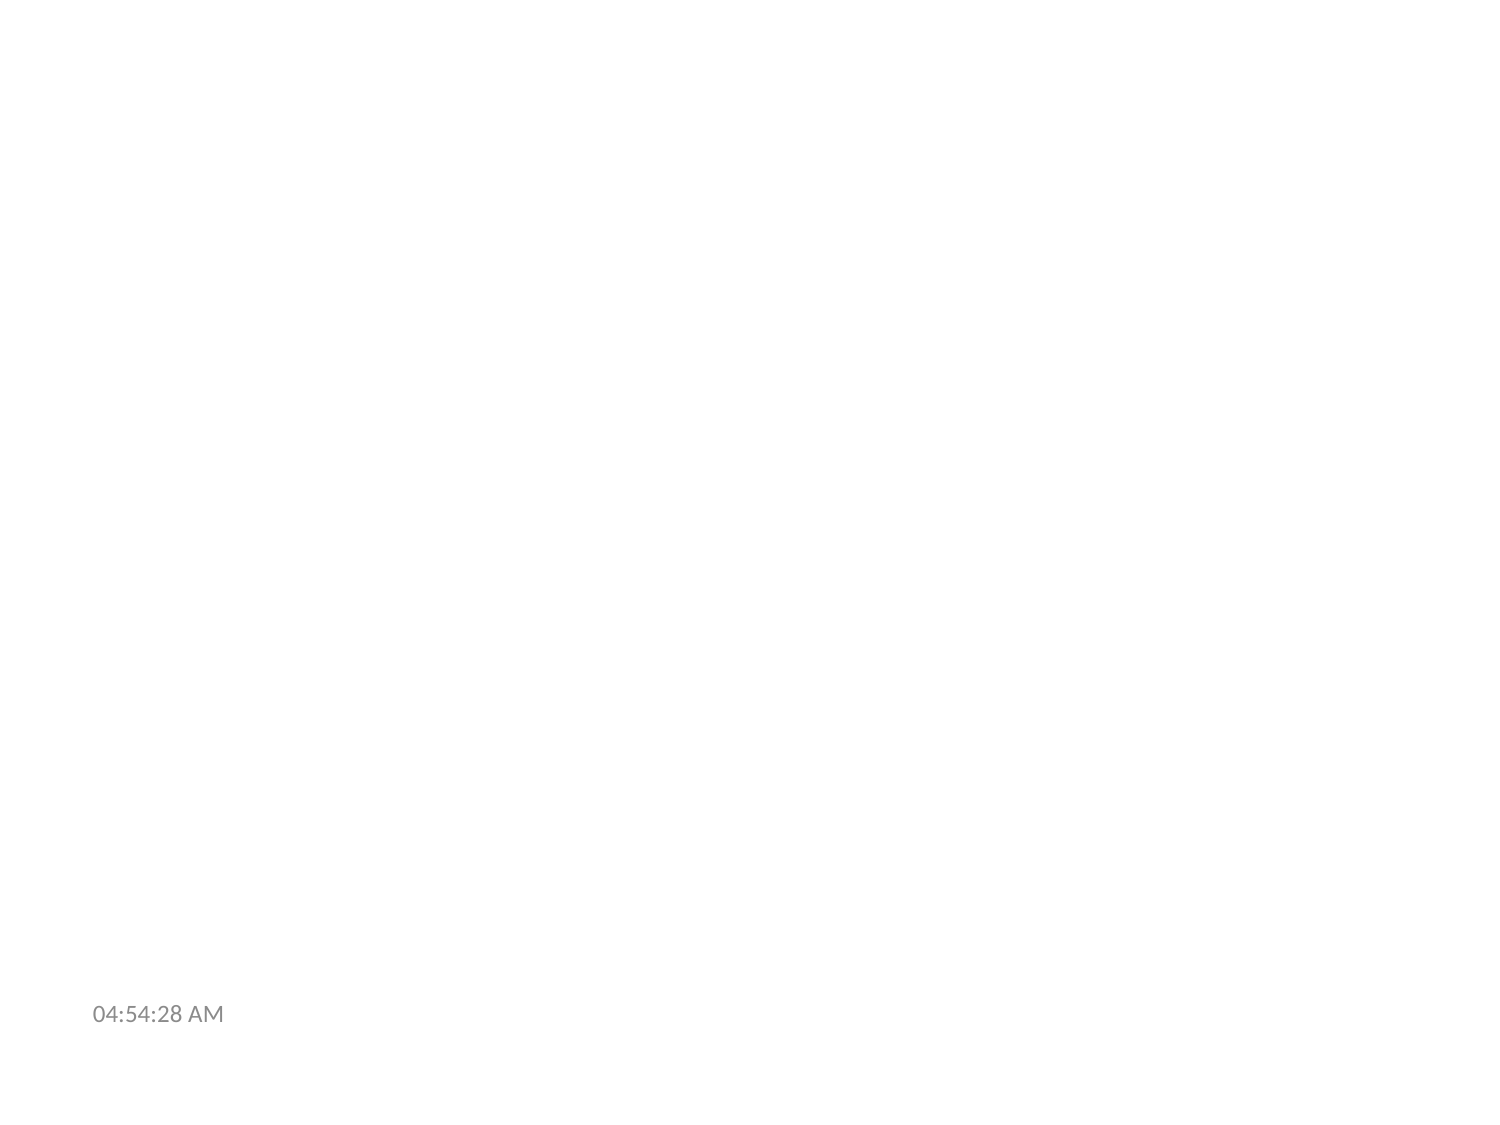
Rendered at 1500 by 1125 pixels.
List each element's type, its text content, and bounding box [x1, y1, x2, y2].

text_box 3:35:09 PM [77, 982, 428, 1043]
